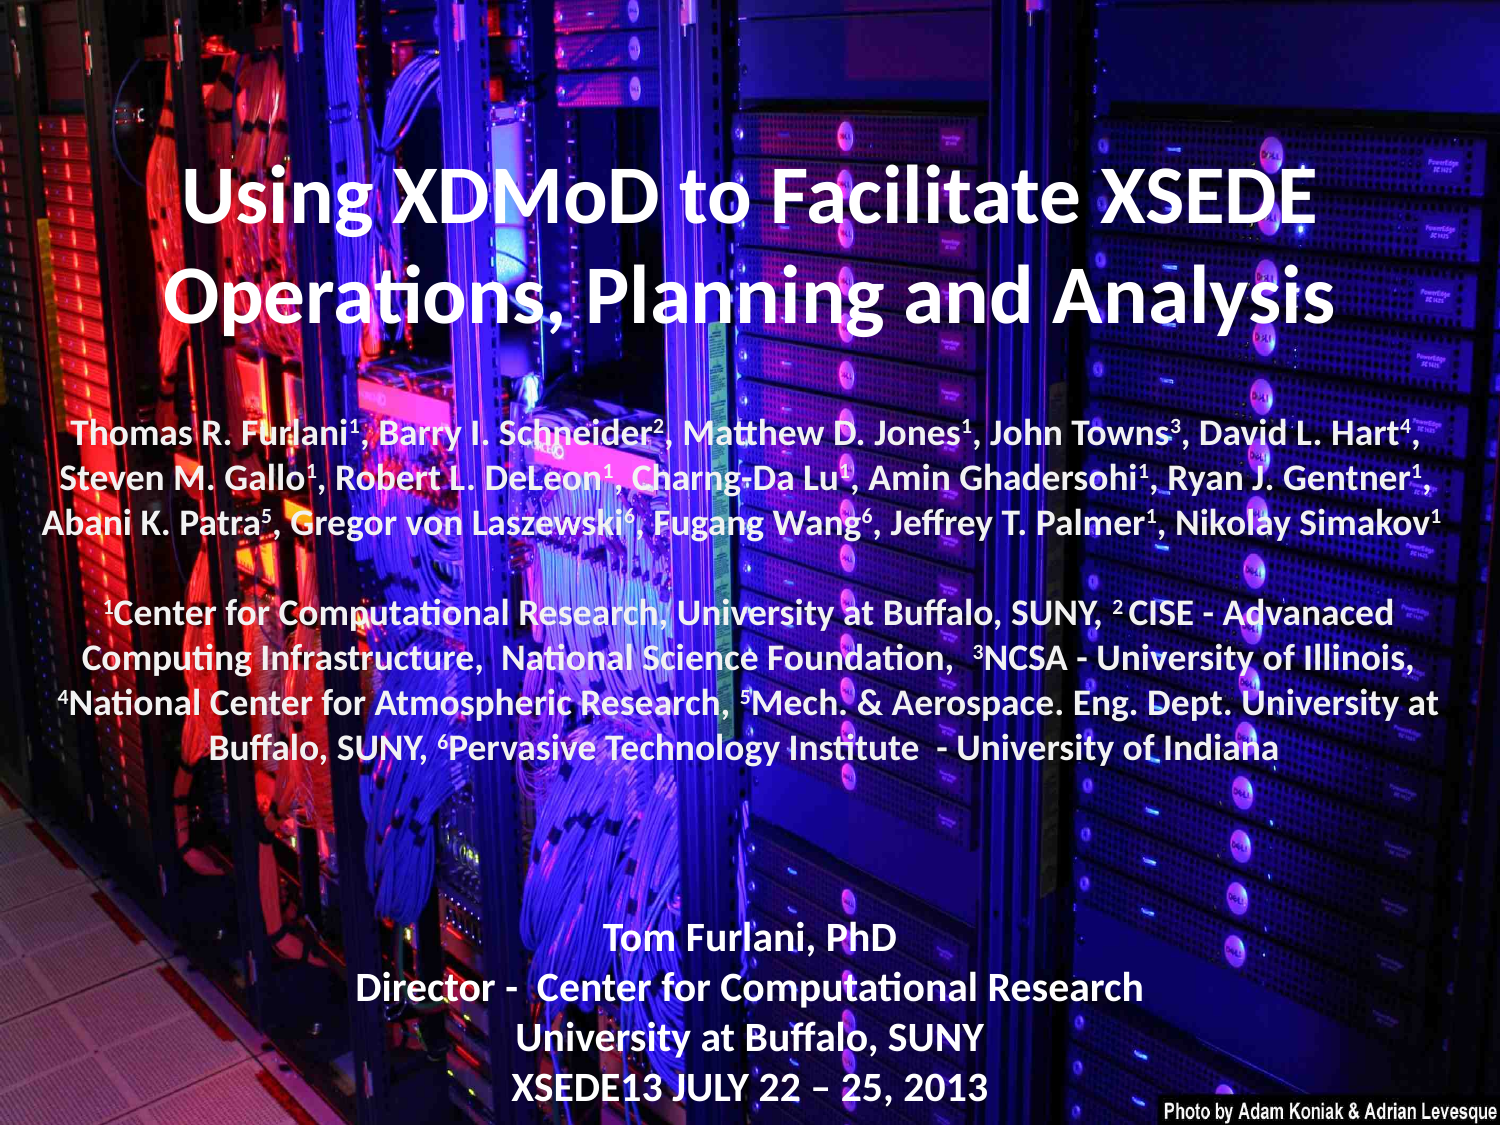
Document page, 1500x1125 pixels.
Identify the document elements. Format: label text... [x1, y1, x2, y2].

subtitle Tom Furlani, PhD Director - Center for Computational Research University at Buffalo, SUNY XSEDE13 JULY 22 – 25, 2013 [225, 902, 1275, 1122]
text_box Thomas R. Furlani1, Barry I. Schneider2, Matthew D. Jones1, John Towns3, David L. Hart4, Steven M. Gallo1, Robert L. DeLeon1, Charng-Da Lu1, Amin Ghadersohi1, Ryan J. Gentner1, Abani K. Patra5, Gregor von Laszewski6, Fugang Wang6, Jeffrey T. Palmer1, Nikolay Simakov1 [11, 400, 1481, 551]
text_box 1Center for Computational Research, University at Buffalo, SUNY, 2 CISE - Advanaced Computing Infrastructure, National Science Foundation, 3NCSA - University of Illinois, 4National Center for Atmospheric Research, 5Mech. & Aerospace. Eng. Dept. University at Buffalo, SUNY, 6Pervasive Technology Institute - University of Indiana [28, 580, 1470, 821]
title Using XDMoD to Facilitate XSEDE Operations, Planning and Analysis [112, 119, 1388, 361]
picture [0, 0, 1500, 1125]
